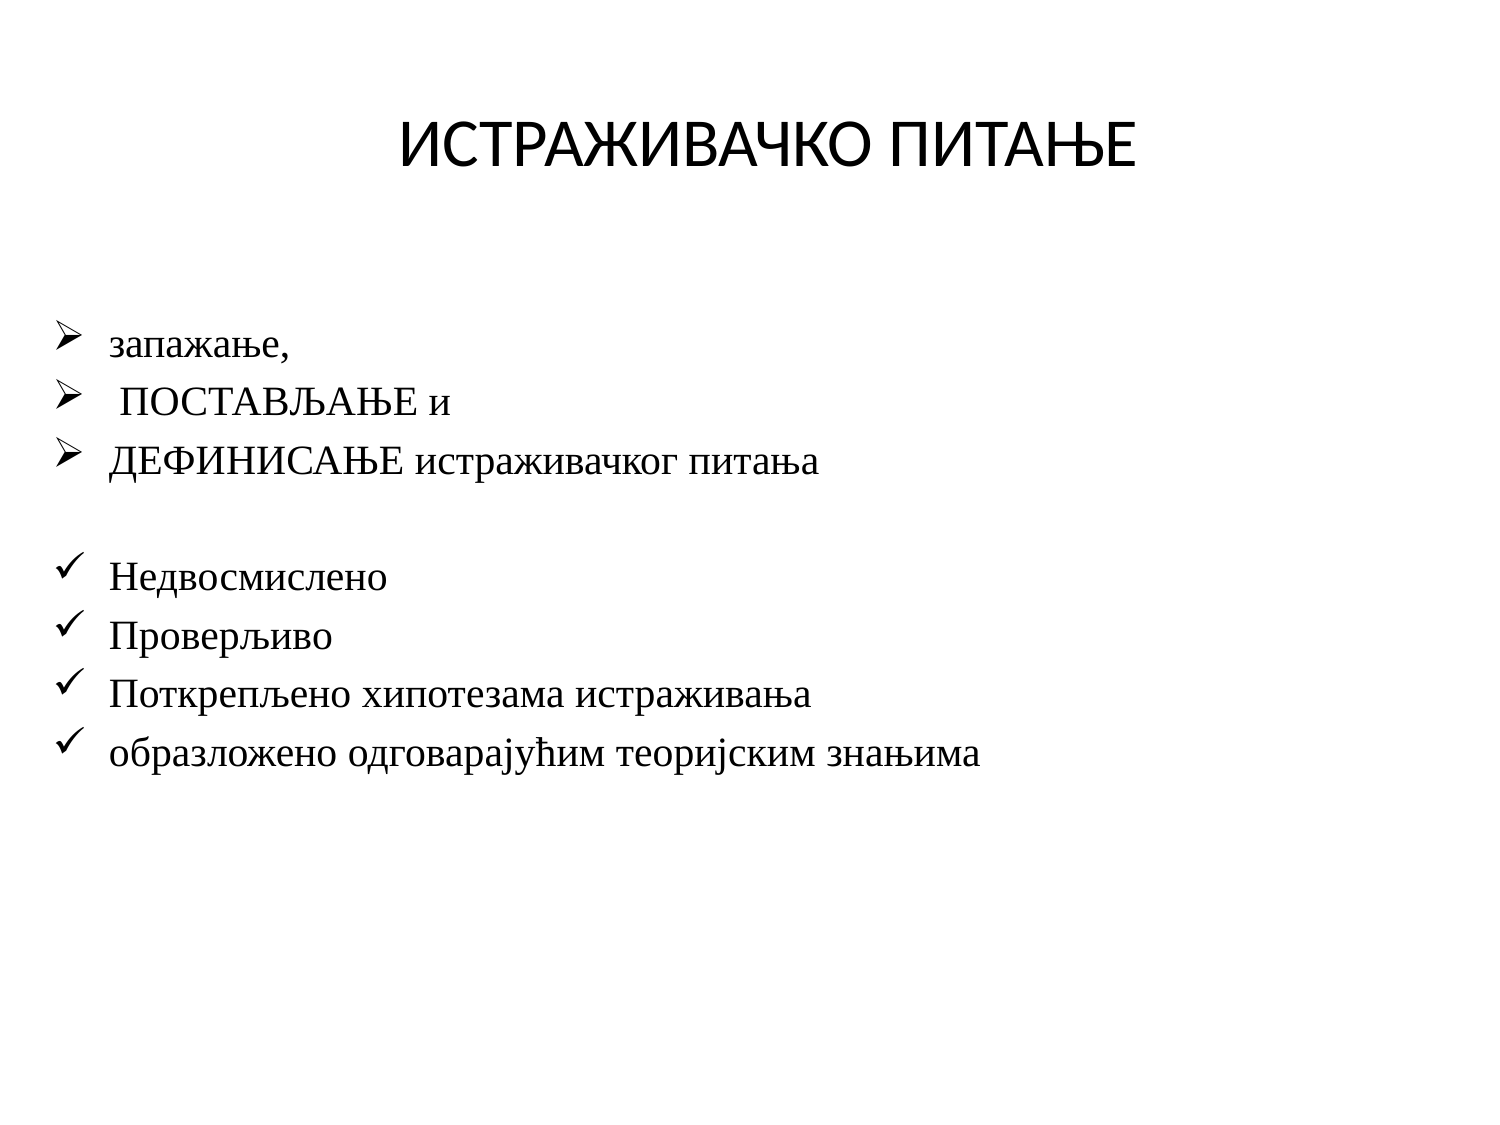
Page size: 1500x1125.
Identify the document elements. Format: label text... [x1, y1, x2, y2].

title ИСТРАЖИВАЧКО ПИТАЊЕ [75, 45, 1463, 233]
list запажање, ПОСТАВЉАЊЕ и ДЕФИНИСАЊЕ истраживачког питања Недвосмислено Проверљиво Поткрепљено хипотезама истраживања образложено одговарајућим теоријским знањима [37, 249, 1463, 1125]
